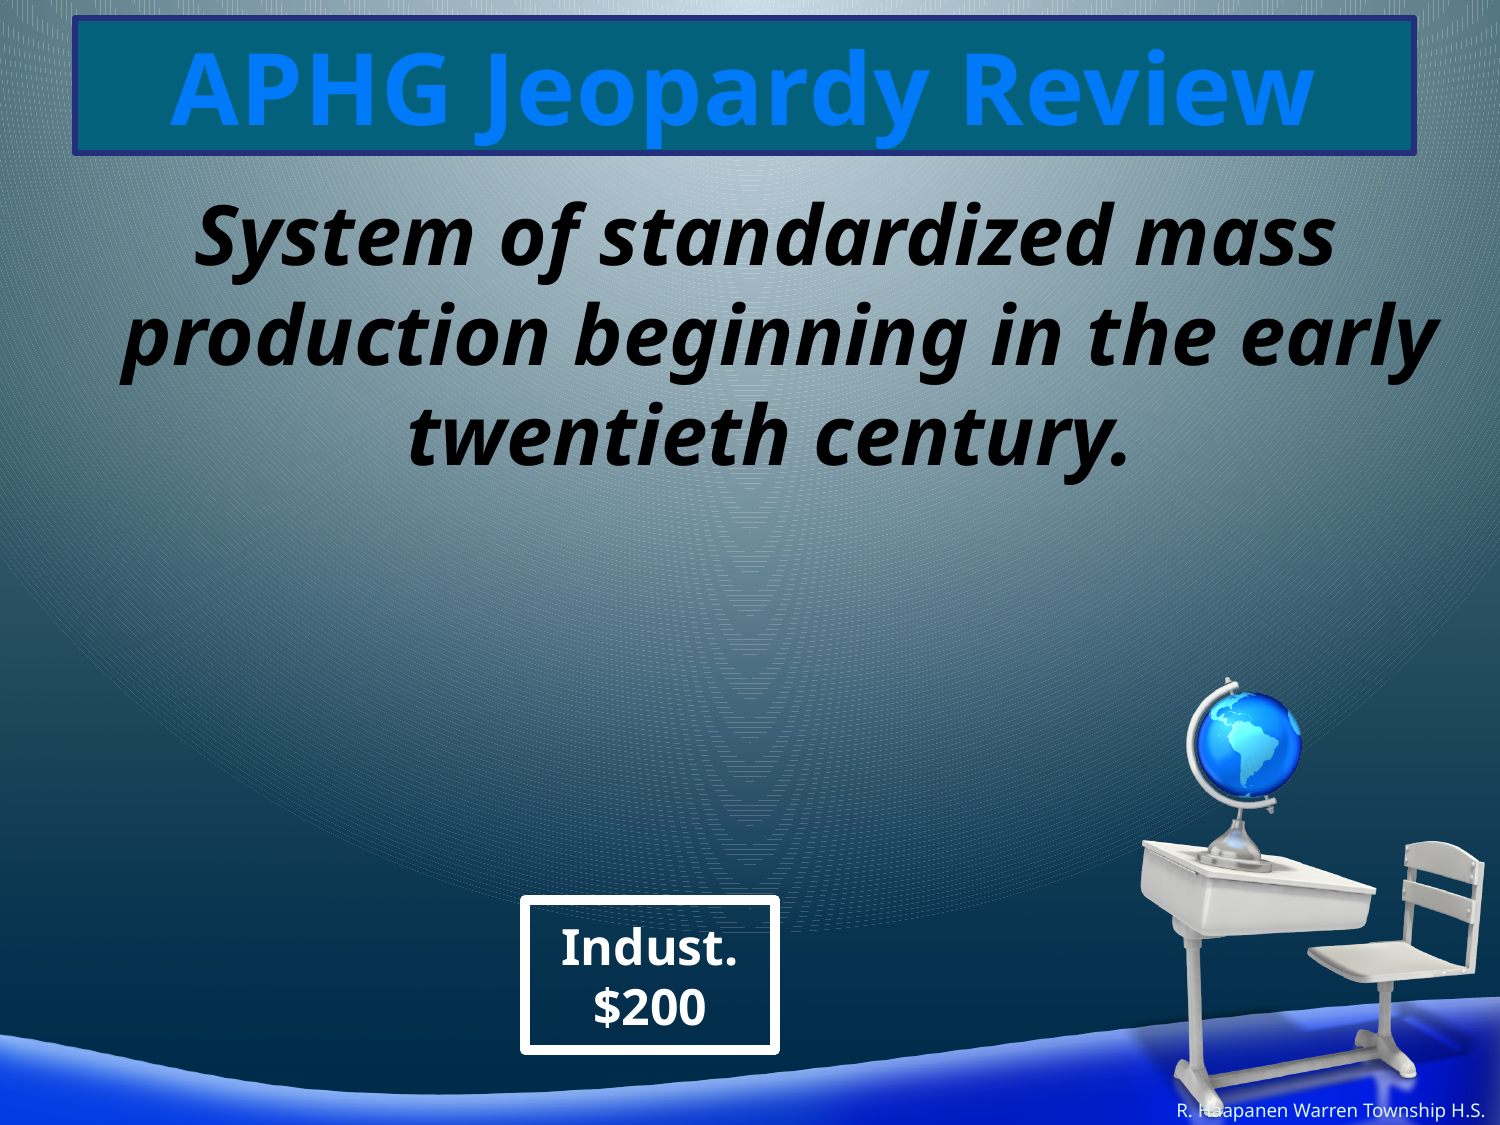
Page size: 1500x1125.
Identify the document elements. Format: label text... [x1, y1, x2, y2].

text_box Indust. $200 [525, 899, 775, 1050]
picture [0, 0, 1500, 1125]
list System of standardized mass production beginning in the early twentieth century. [33, 174, 1500, 825]
footer R. Haapanen Warren Township H.S. [1025, 1091, 1500, 1125]
